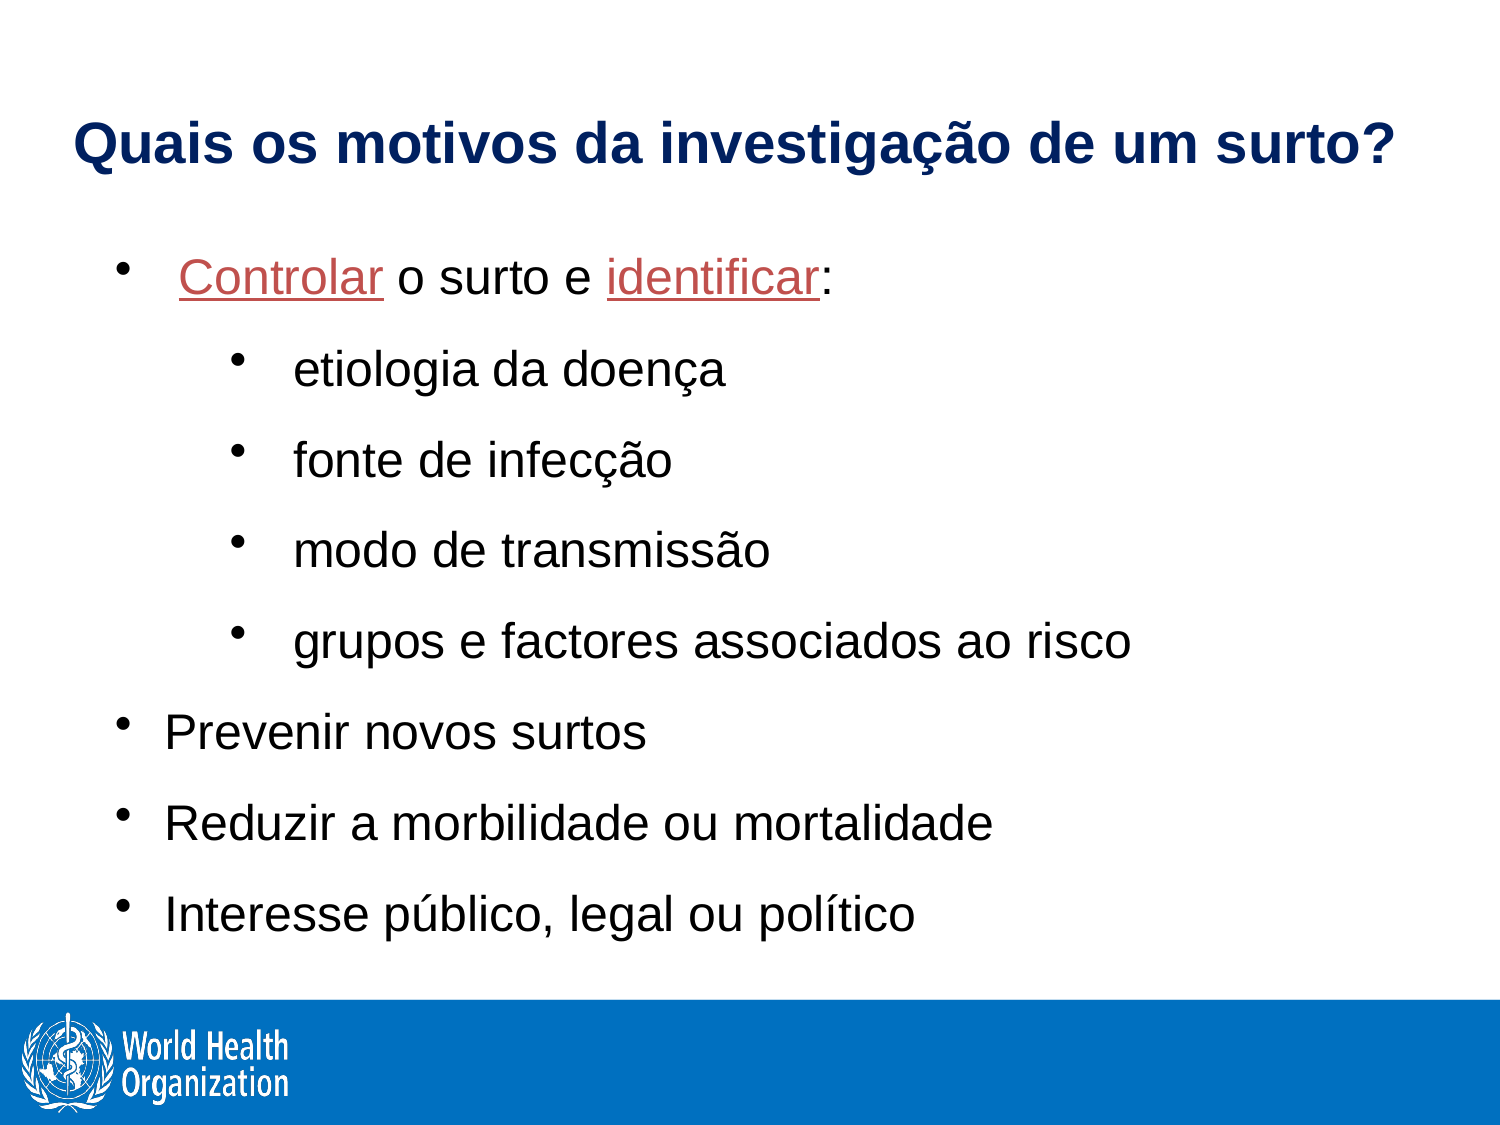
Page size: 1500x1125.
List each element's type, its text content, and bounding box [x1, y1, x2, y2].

text_box Quais os motivos da investigação de um surto? [0, 90, 1486, 183]
text_box Controlar o surto e identificar: etiologia da doença fonte de infecção modo de transmissão grupos e factores associados ao risco Prevenir novos surtos Reduzir a morbilidade ou mortalidade Interesse público, legal ou político [100, 231, 1372, 950]
picture [21, 1012, 288, 1113]
